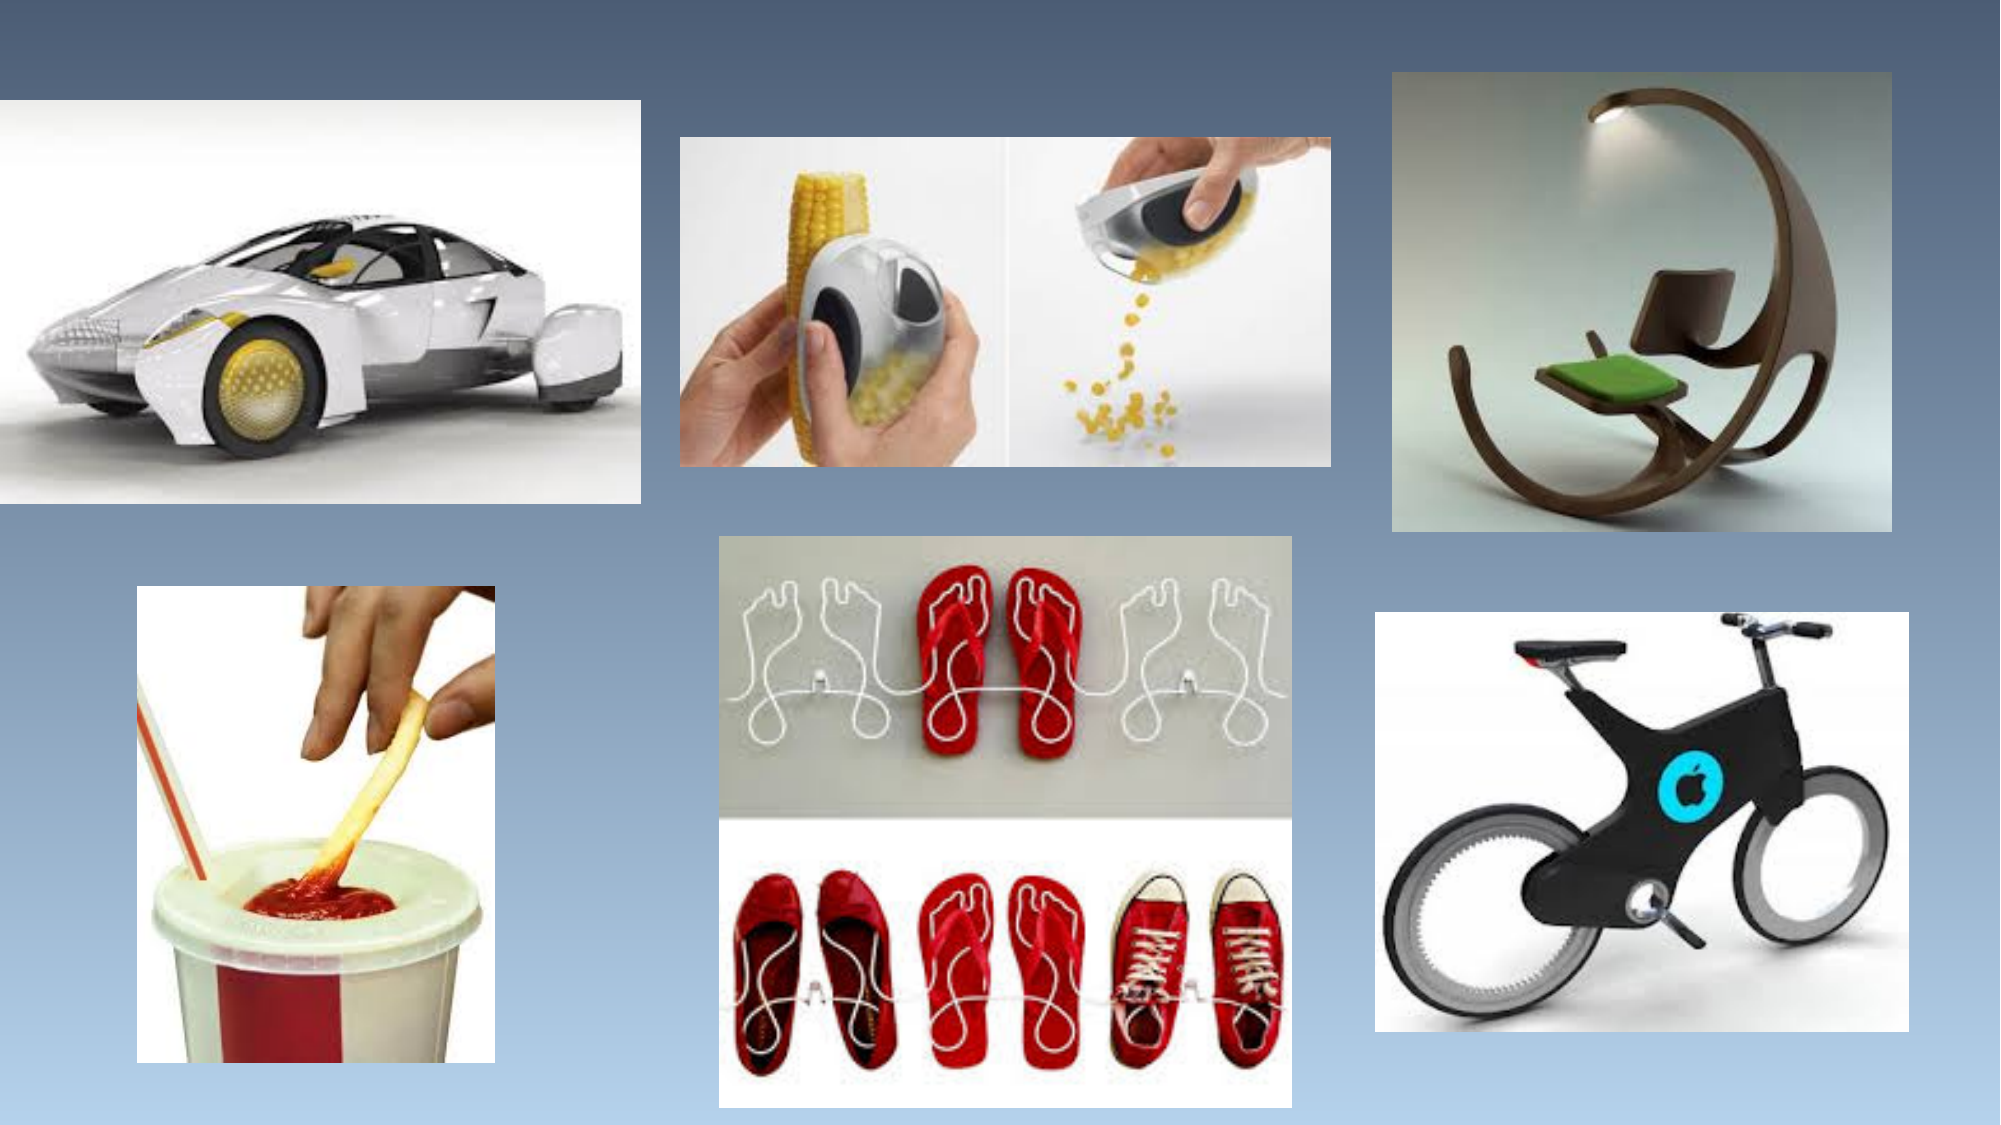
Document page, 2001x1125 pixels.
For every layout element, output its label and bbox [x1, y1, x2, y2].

picture [680, 137, 1331, 467]
picture [137, 586, 495, 1063]
picture [719, 536, 1292, 1108]
picture [1375, 612, 1909, 1032]
picture [0, 100, 641, 504]
picture [1392, 72, 1892, 532]
